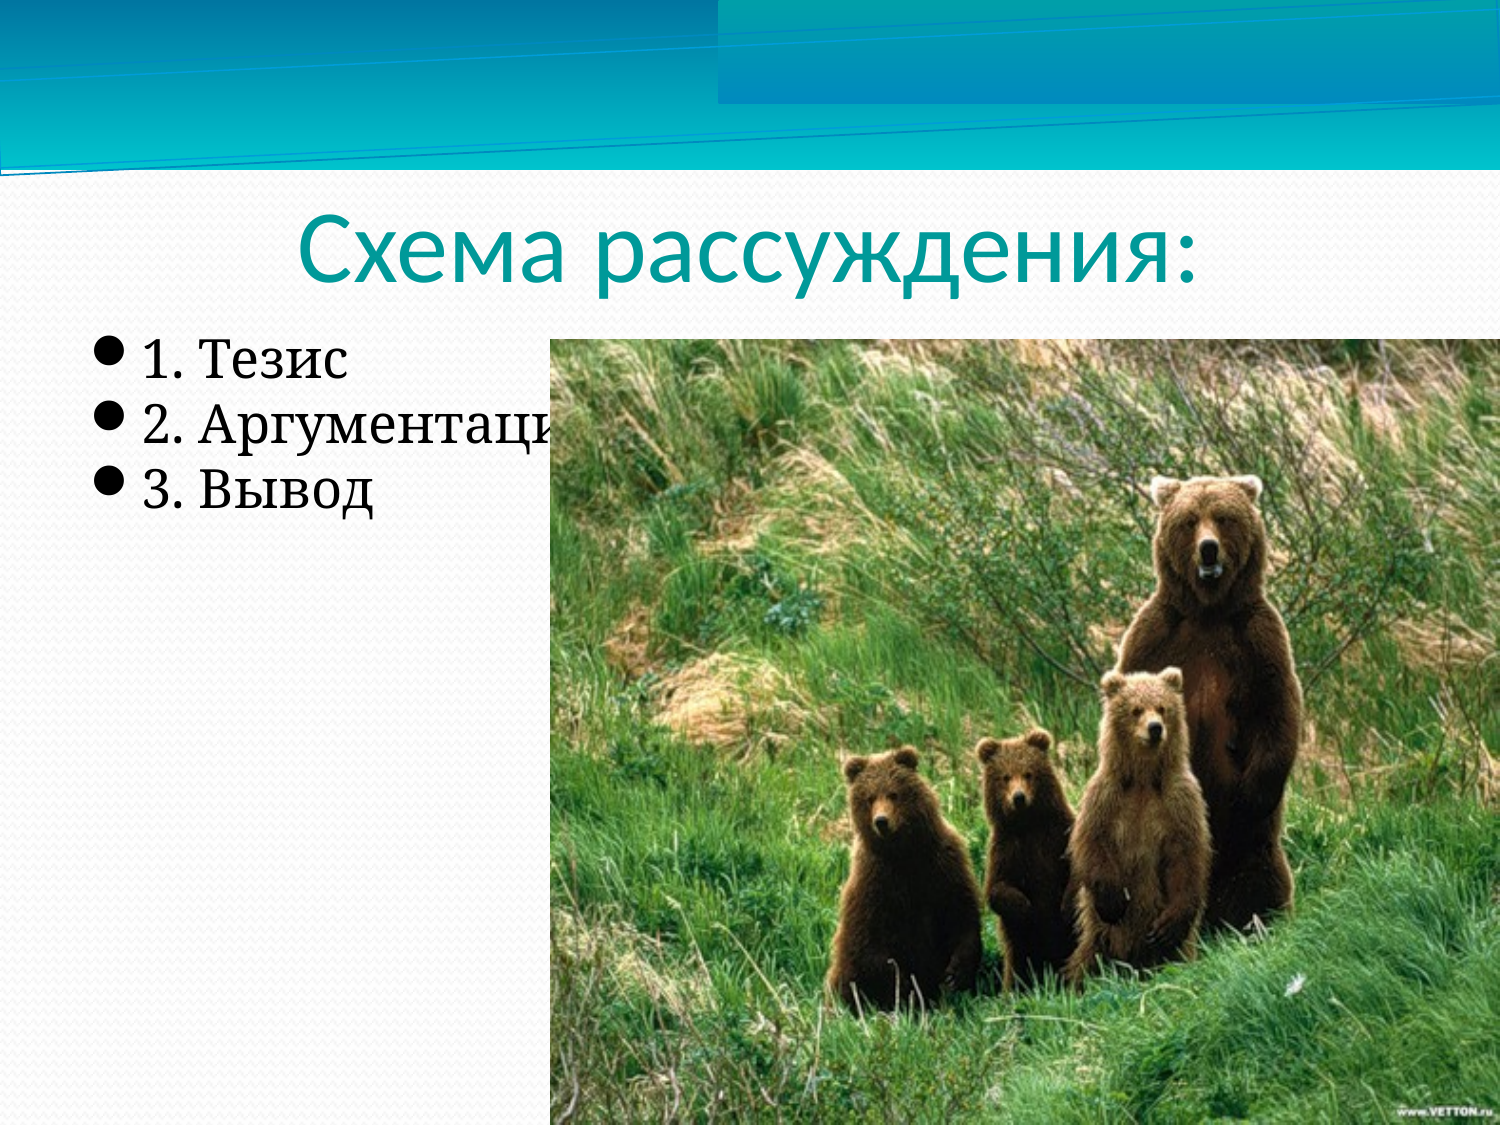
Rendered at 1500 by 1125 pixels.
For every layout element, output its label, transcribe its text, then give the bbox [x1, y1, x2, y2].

picture [0, 169, 1500, 1125]
text_box Схема рассуждения: [75, 115, 1425, 303]
text_box 1. Тезис 2. Аргументация 3. Вывод [75, 317, 1425, 1038]
picture [2, 169, 75, 173]
